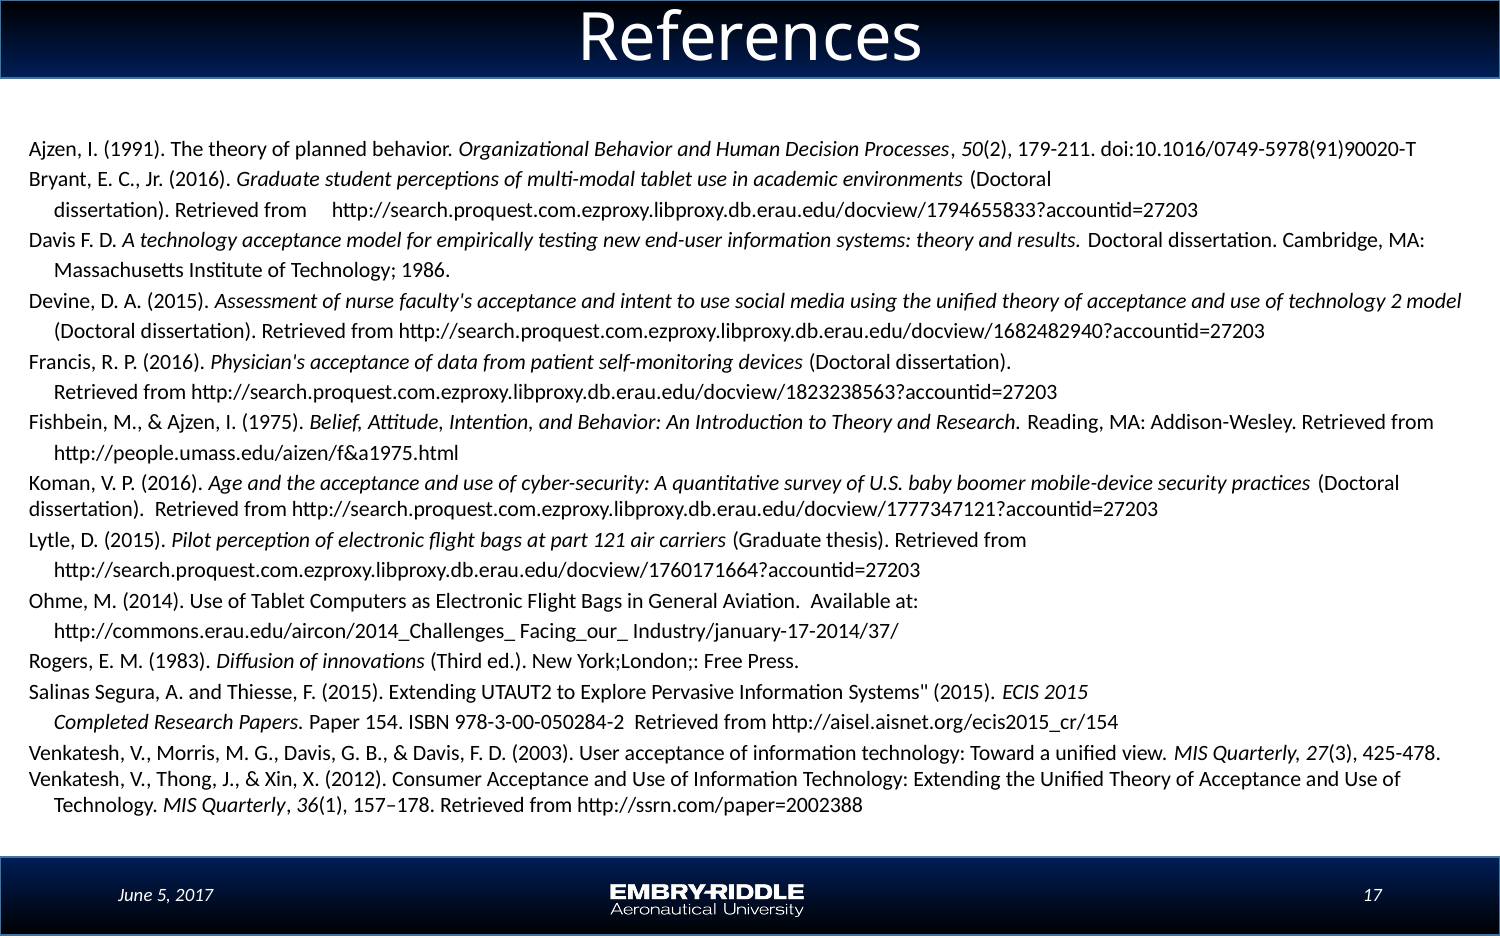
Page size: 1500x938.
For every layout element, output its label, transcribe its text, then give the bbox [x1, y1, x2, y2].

text_box References [82, 0, 1419, 78]
text_box Ajzen, I. (1991). The theory of planned behavior. Organizational Behavior and Human Decision Processes, 50(2), 179-211. doi:10.1016/0749-5978(91)90020-T Bryant, E. C., Jr. (2016). Graduate student perceptions of multi-modal tablet use in academic environments (Doctoral dissertation). Retrieved from http://search.proquest.com.ezproxy.libproxy.db.erau.edu/docview/1794655833?accountid=27203 Davis F. D. A technology acceptance model for empirically testing new end-user information systems: theory and results. Doctoral dissertation. Cambridge, MA: Massachusetts Institute of Technology; 1986. Devine, D. A. (2015). Assessment of nurse faculty's acceptance and intent to use social media using the unified theory of acceptance and use of technology 2 model (Doctoral dissertation). Retrieved from http://search.proquest.com.ezproxy.libproxy.db.erau.edu/docview/1682482940?accountid=27203 Francis, R. P. (2016). Physician's acceptance of data from patient self-monitoring devices (Doctoral dissertation). Retrieved from http://search.proquest.com.ezproxy.libproxy.db.erau.edu/docview/1823238563?accountid=27203 Fishbein, M., & Ajzen, I. (1975). Belief, Attitude, Intention, and Behavior: An Introduction to Theory and Research. Reading, MA: Addison-Wesley. Retrieved from http://people.umass.edu/aizen/f&a1975.html Koman, V. P. (2016). Age and the acceptance and use of cyber-security: A quantitative survey of U.S. baby boomer mobile-device security practices (Doctoral dissertation). Retrieved from http://search.proquest.com.ezproxy.libproxy.db.erau.edu/docview/1777347121?accountid=27203 Lytle, D. (2015). Pilot perception of electronic flight bags at part 121 air carriers (Graduate thesis). Retrieved from http://search.proquest.com.ezproxy.libproxy.db.erau.edu/docview/1760171664?accountid=27203 Ohme, M. (2014). Use of Tablet Computers as Electronic Flight Bags in General Aviation. Available at: http://commons.erau.edu/aircon/2014_Challenges_ Facing_our_ Industry/january-17-2014/37/ Rogers, E. M. (1983). Diffusion of innovations (Third ed.). New York;London;: Free Press. Salinas Segura, A. and Thiesse, F. (2015). Extending UTAUT2 to Explore Pervasive Information Systems" (2015). ECIS 2015 Completed Research Papers. Paper 154. ISBN 978-3-00-050284-2 Retrieved from http://aisel.aisnet.org/ecis2015_cr/154 Venkatesh, V., Morris, M. G., Davis, G. B., & Davis, F. D. (2003). User acceptance of information technology: Toward a unified view. MIS Quarterly, 27(3), 425-478. Venkatesh, V., Thong, J., & Xin, X. (2012). Consumer Acceptance and Use of Information Technology: Extending the Unified Theory of Acceptance and Use of Technology. MIS Quarterly, 36(1), 157–178. Retrieved from http://ssrn.com/paper=2002388 [14, 126, 1487, 938]
